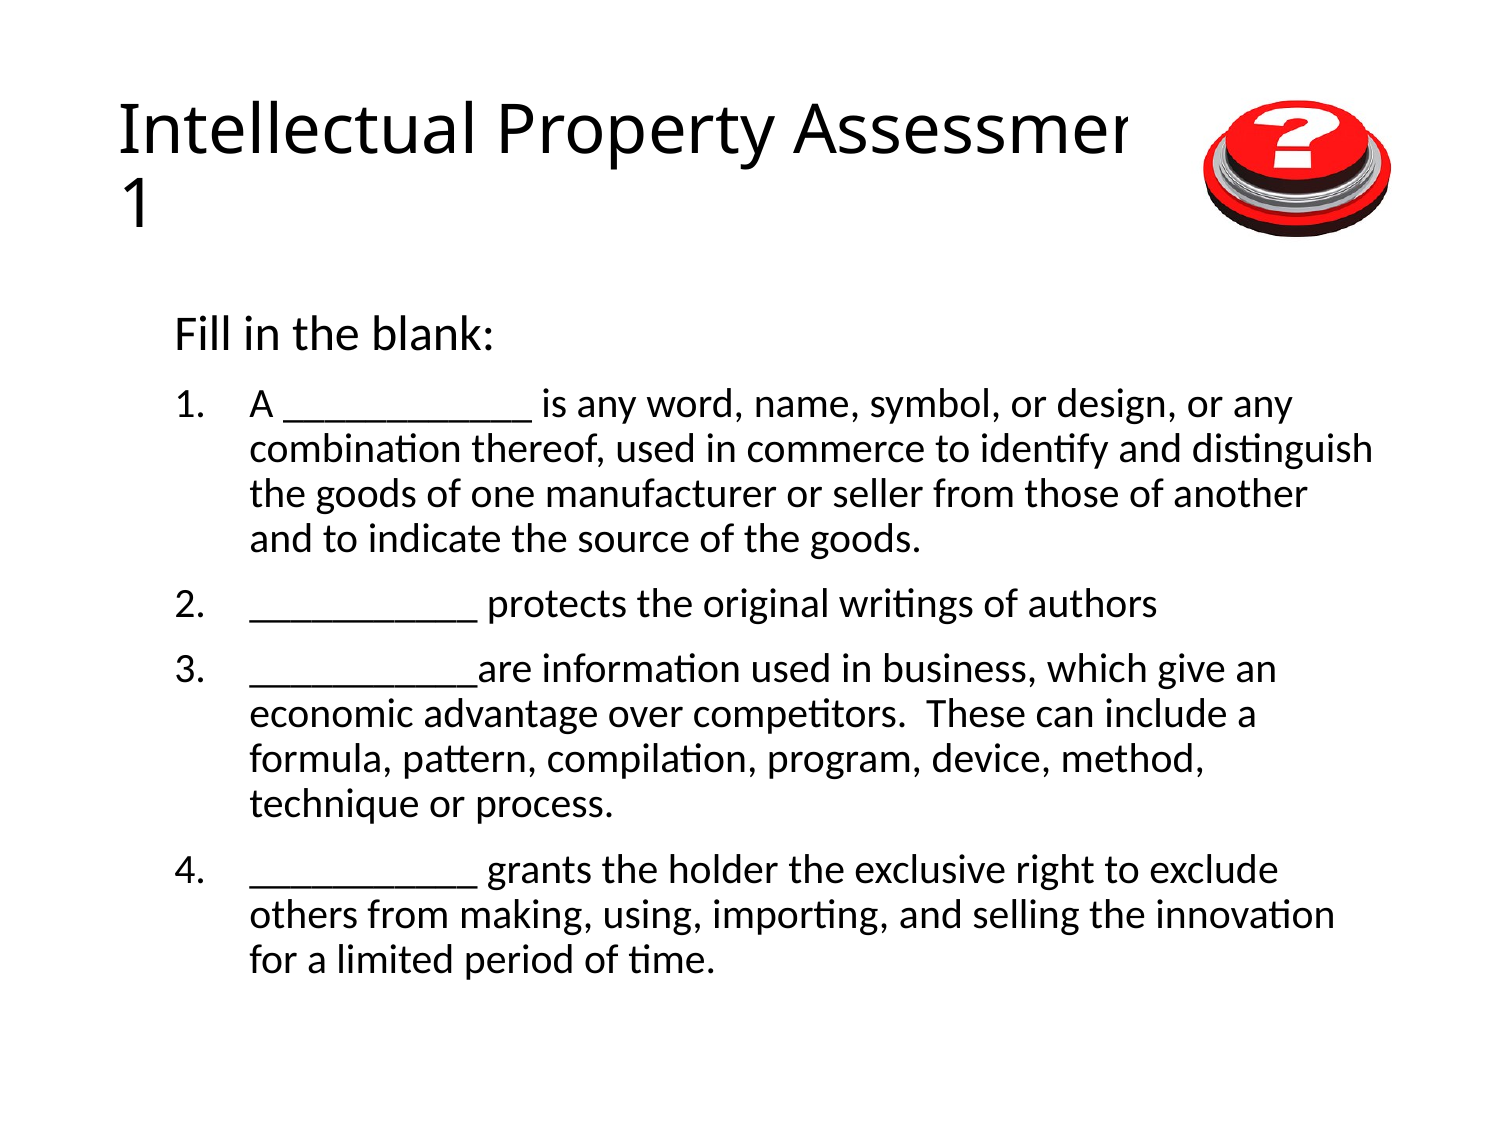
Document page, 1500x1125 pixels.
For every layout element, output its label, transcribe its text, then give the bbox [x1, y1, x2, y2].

list Fill in the blank: A ____________ is any word, name, symbol, or design, or any combination thereof, used in commerce to identify and distinguish the goods of one manufacturer or seller from those of another and to indicate the source of the goods. ___________ protects the original writings of authors ___________are information used in business, which give an economic advantage over competitors. These can include a formula, pattern, compilation, program, device, method, technique or process. ___________ grants the holder the exclusive right to exclude others from making, using, importing, and selling the innovation for a limited period of time. [102, 299, 1398, 1014]
title Intellectual Property Assessment 1 [102, 59, 1128, 278]
picture [1128, 35, 1474, 302]
